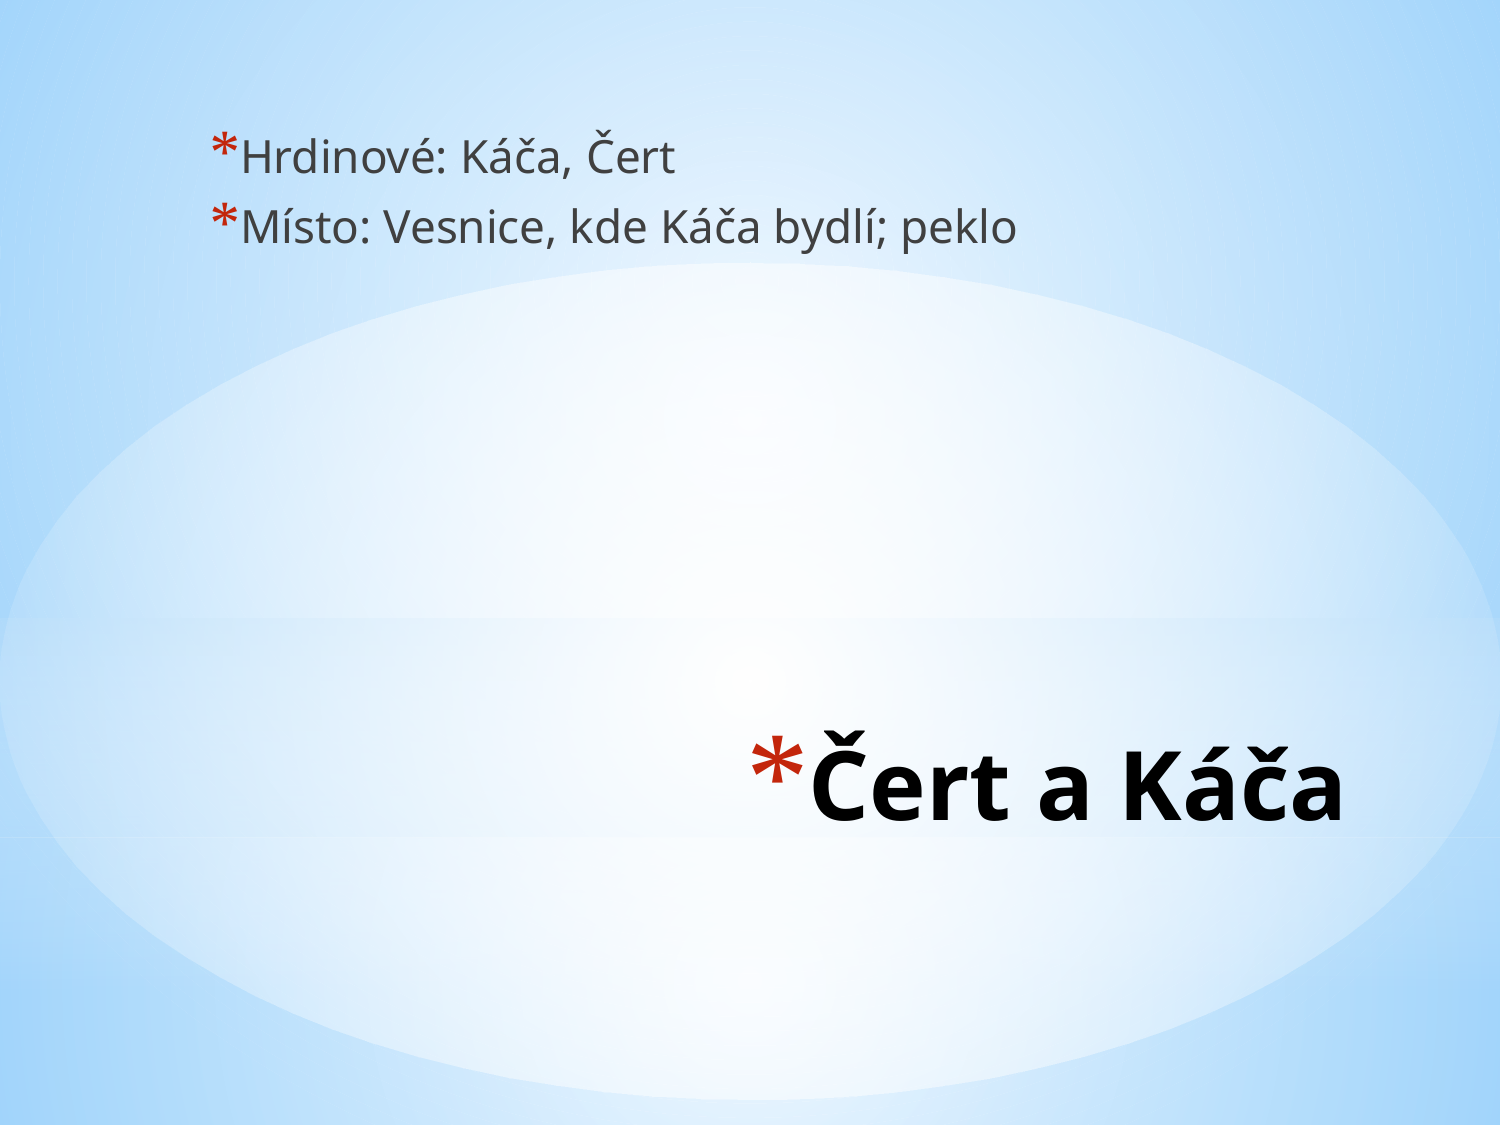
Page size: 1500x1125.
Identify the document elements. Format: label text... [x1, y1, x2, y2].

list Hrdinové: Káča, Čert Místo: Vesnice, kde Káča bydlí; peklo [187, 120, 1238, 690]
title Čert a Káča [294, 717, 1363, 905]
